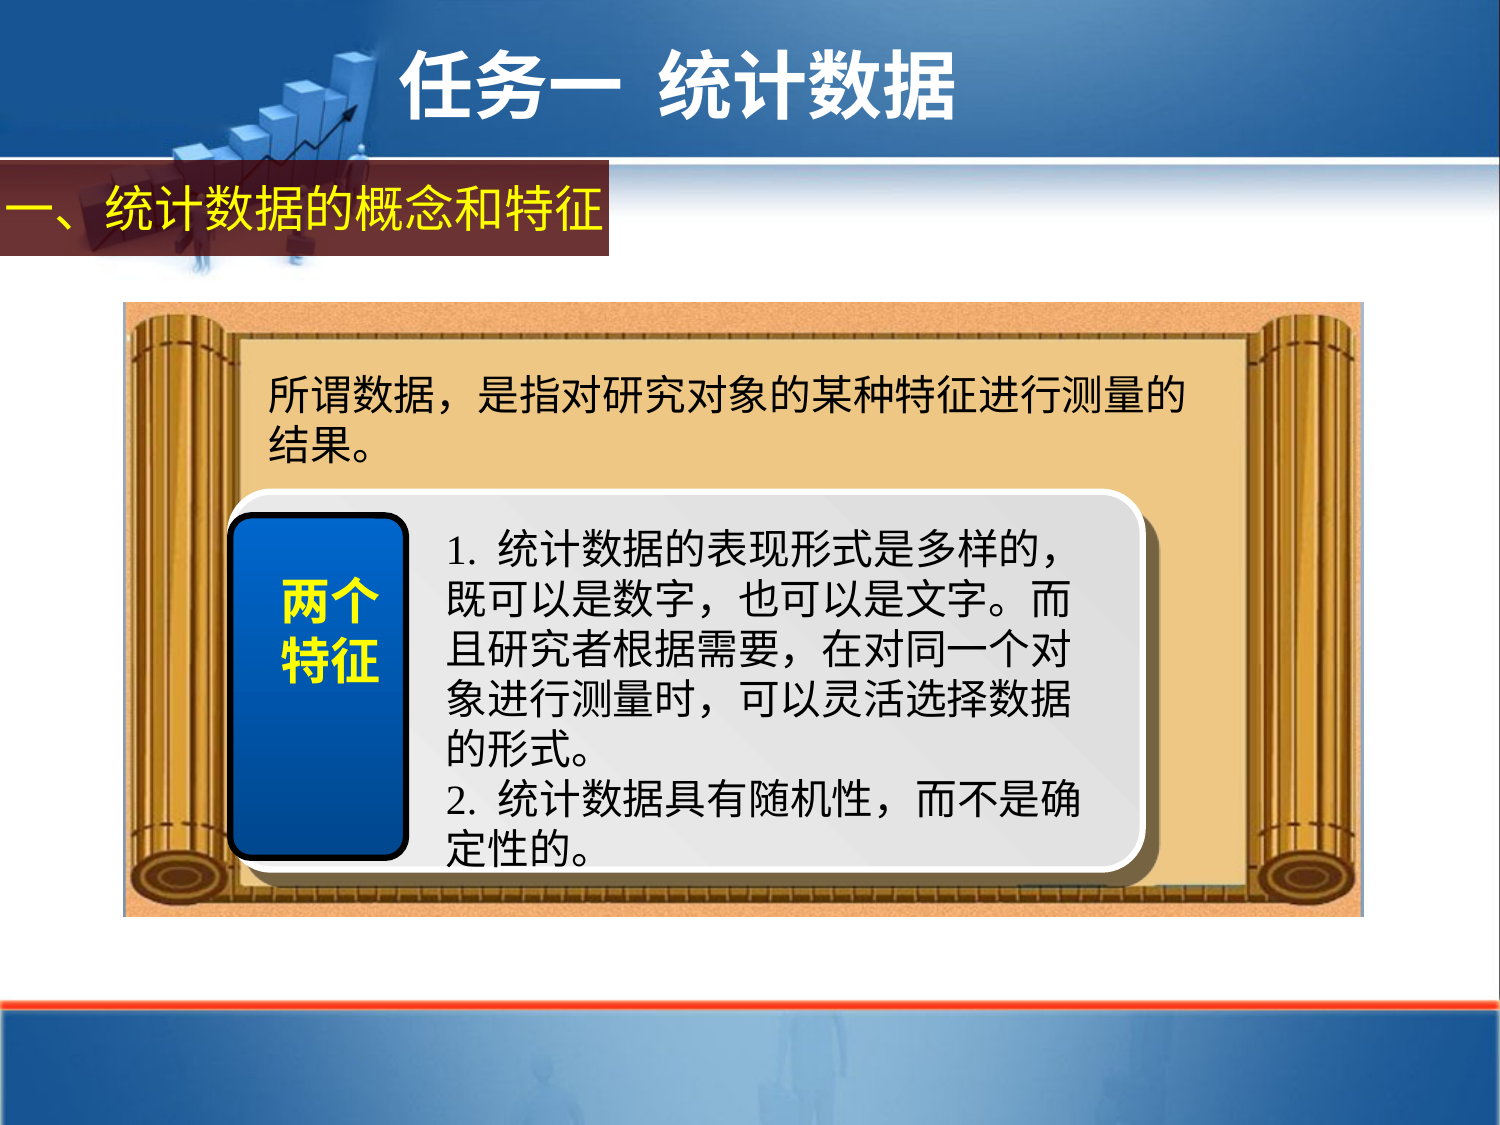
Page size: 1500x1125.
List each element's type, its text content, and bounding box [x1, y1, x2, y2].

text_box 任务一 统计数据 [383, 30, 1500, 136]
picture [0, 0, 1500, 1125]
text_box 一、统计数据的概念和特征 [0, 160, 609, 256]
